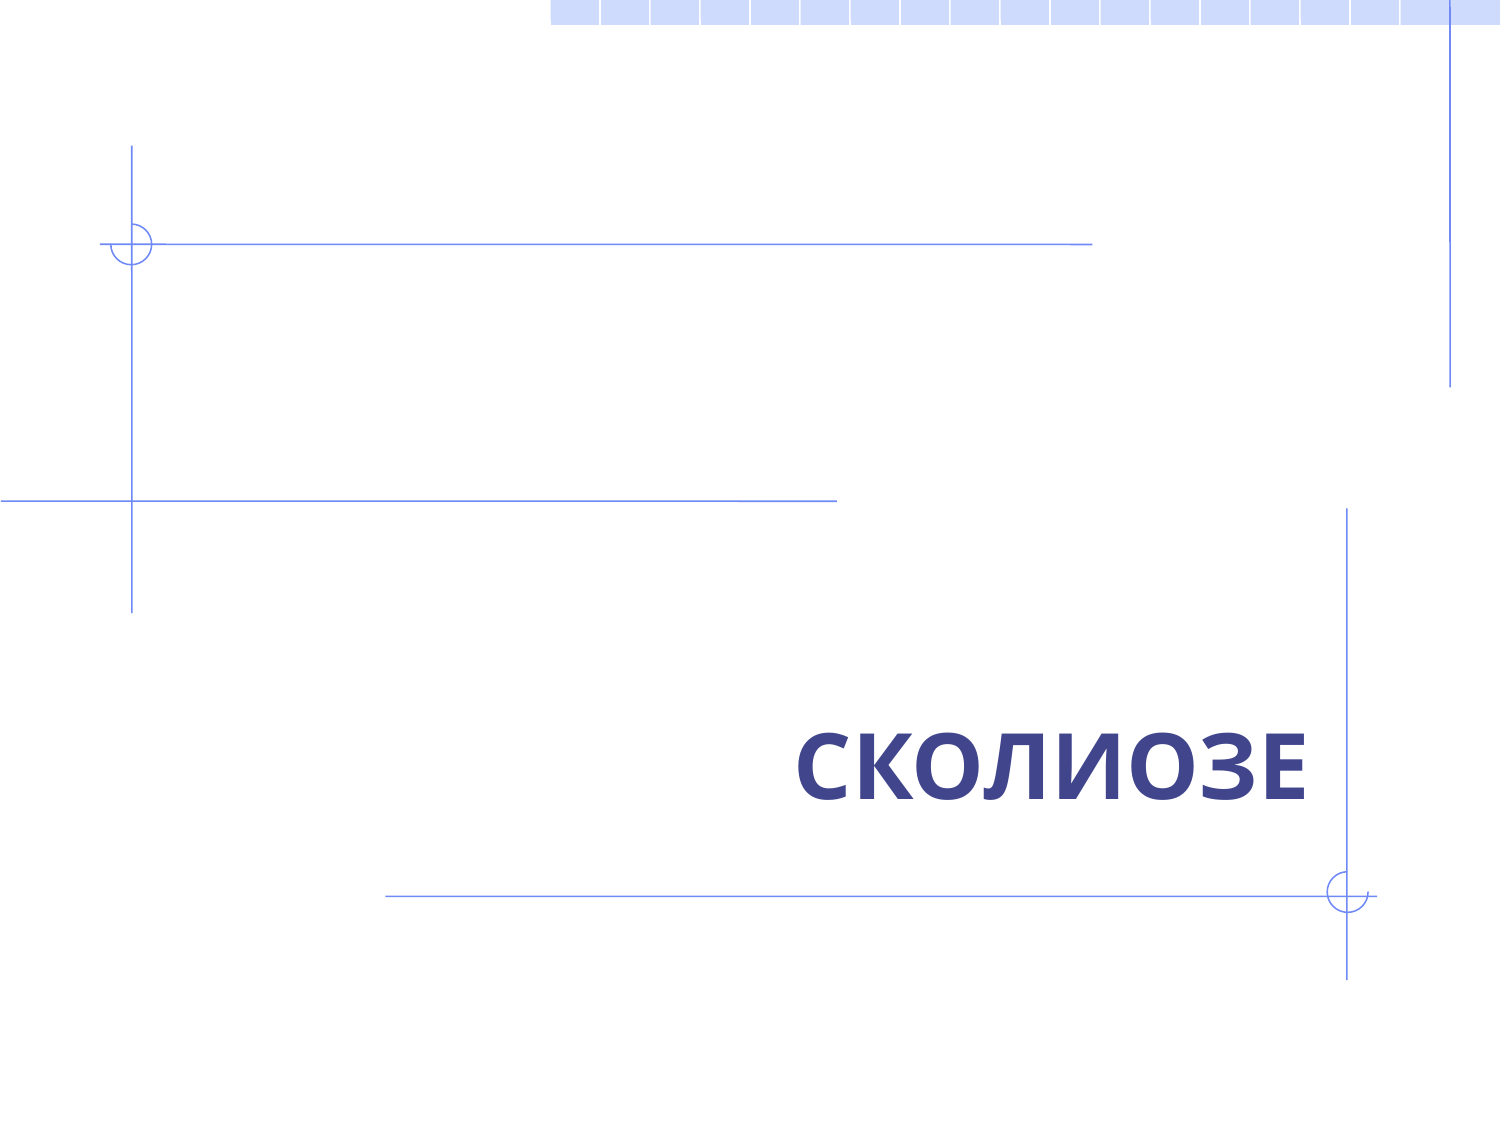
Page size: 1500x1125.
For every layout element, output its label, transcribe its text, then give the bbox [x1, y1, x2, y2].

subtitle СКОЛИОЗЕ [274, 699, 1326, 858]
